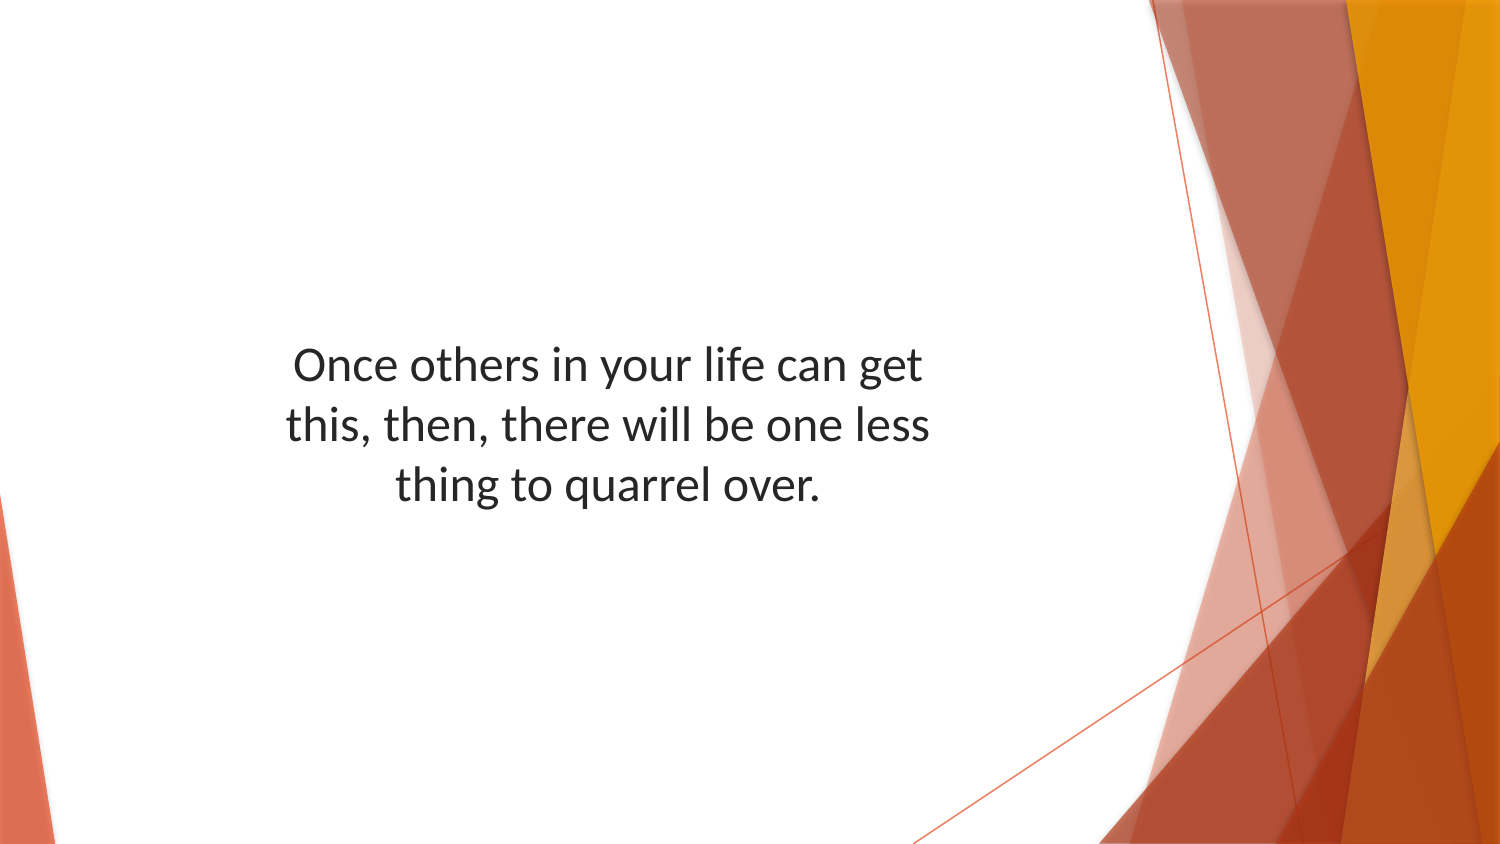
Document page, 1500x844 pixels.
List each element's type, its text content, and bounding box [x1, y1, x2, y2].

list Once others in your life can get this, then, there will be one less thing to quarrel over. [265, 114, 951, 729]
